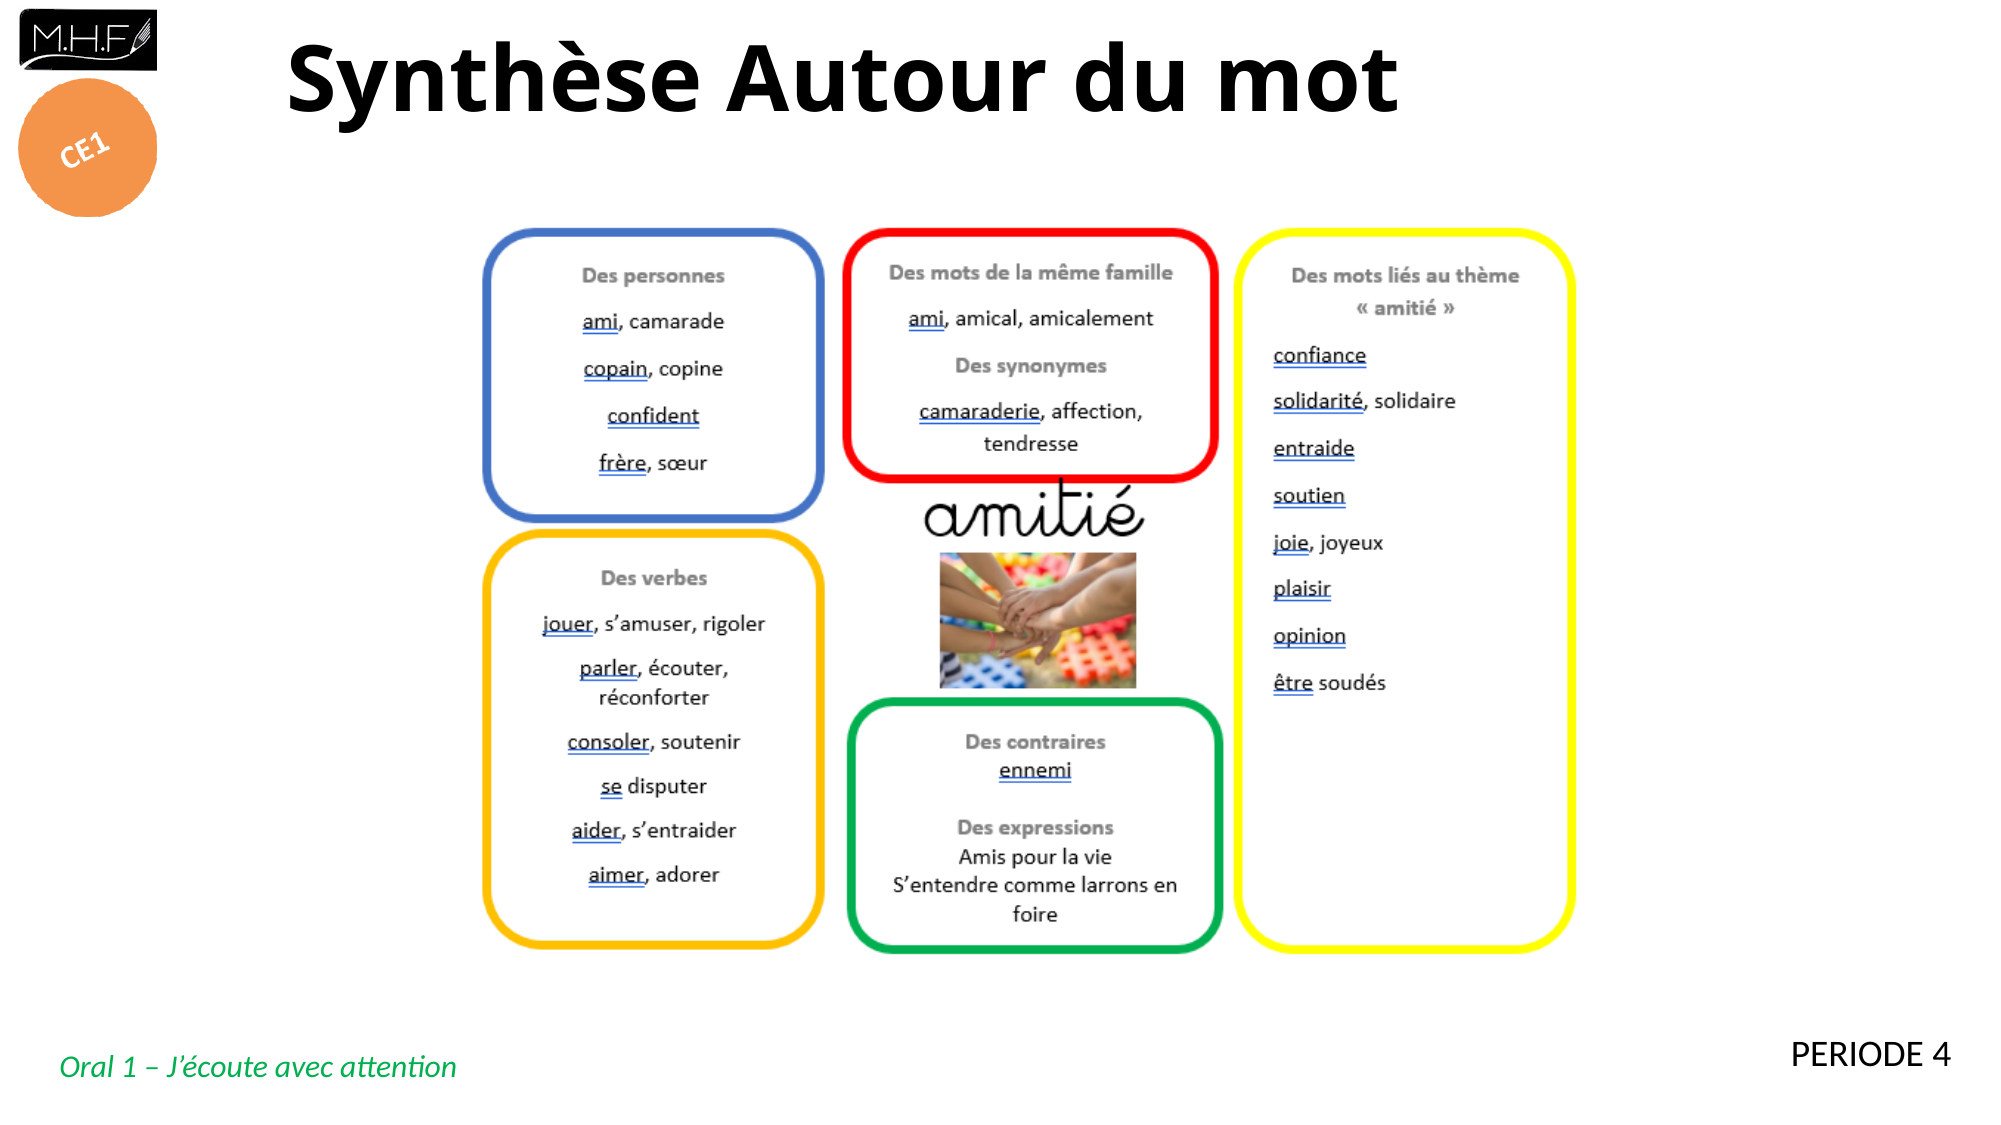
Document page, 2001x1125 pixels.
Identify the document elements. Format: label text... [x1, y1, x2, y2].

text_box Oral 1 – J’écoute avec attention [44, 1038, 1346, 1092]
picture [18, 78, 157, 218]
title Synthèse Autour du mot [271, 7, 1818, 156]
picture [456, 209, 1600, 969]
picture [16, 7, 157, 74]
text_box PERIODE 4 [1362, 1021, 1967, 1082]
